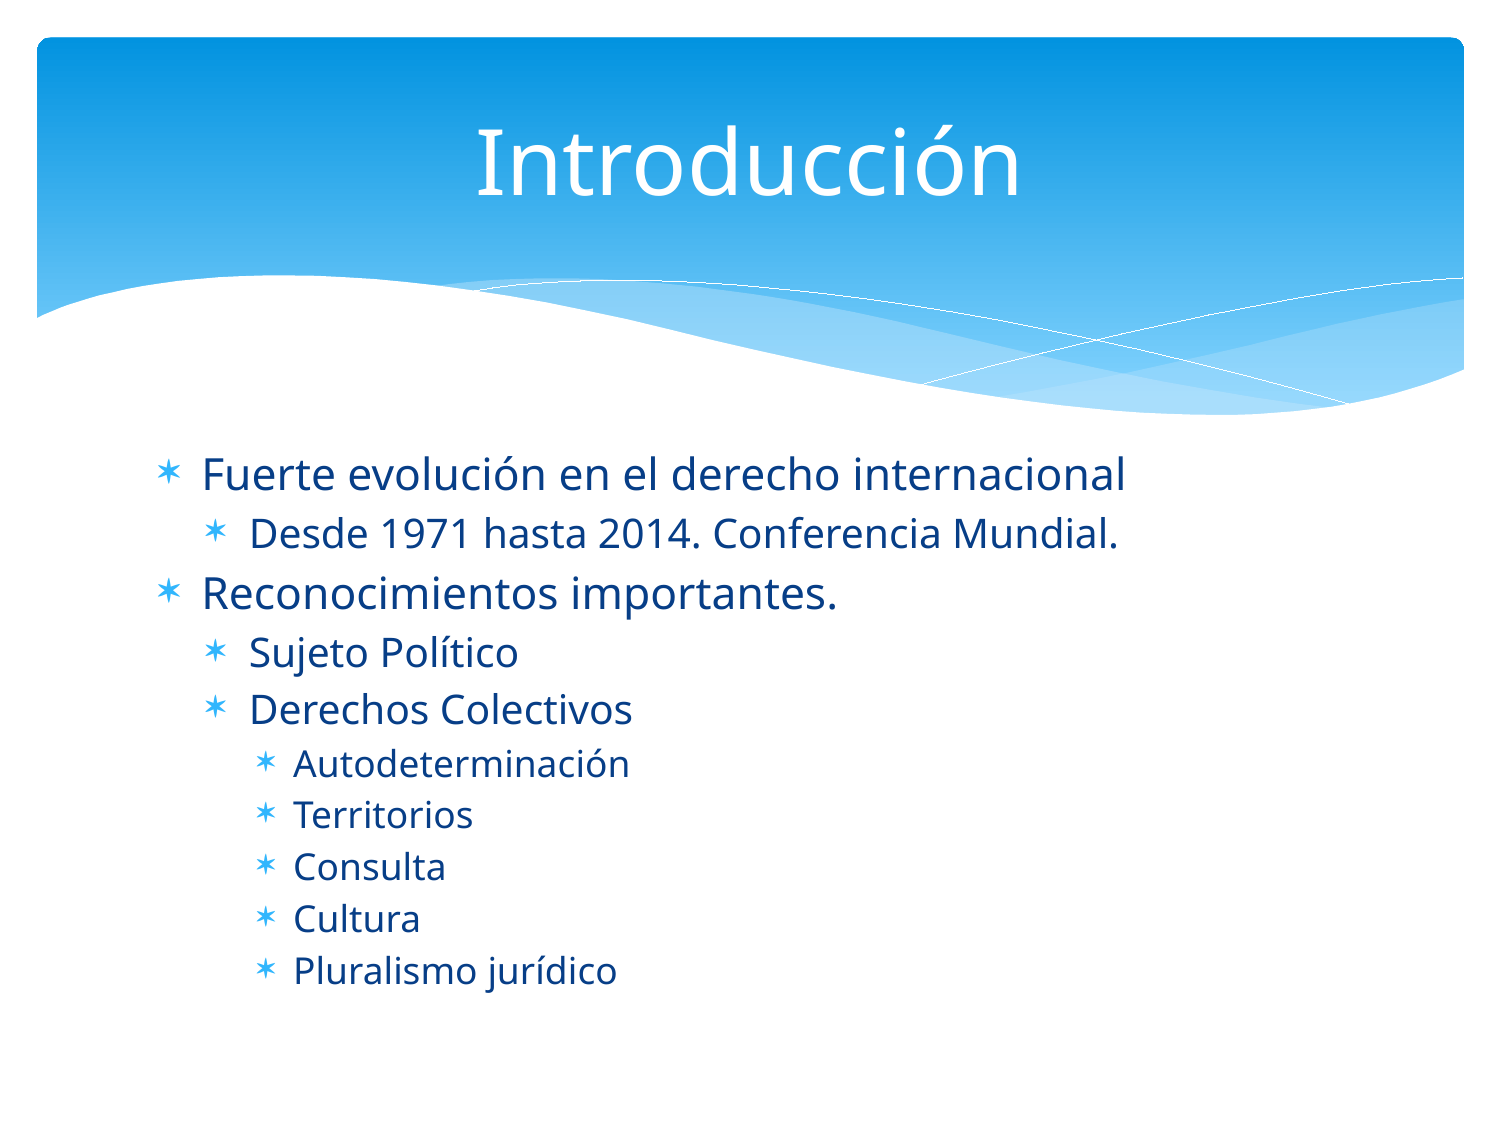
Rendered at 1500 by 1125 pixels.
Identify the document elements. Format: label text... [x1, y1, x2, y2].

list Fuerte evolución en el derecho internacional Desde 1971 hasta 2014. Conferencia Mundial. Reconocimientos importantes. Sujeto Político Derechos Colectivos Autodeterminación Territorios Consulta Cultura Pluralismo jurídico [143, 438, 1359, 1005]
title Introducción [75, 55, 1425, 261]
